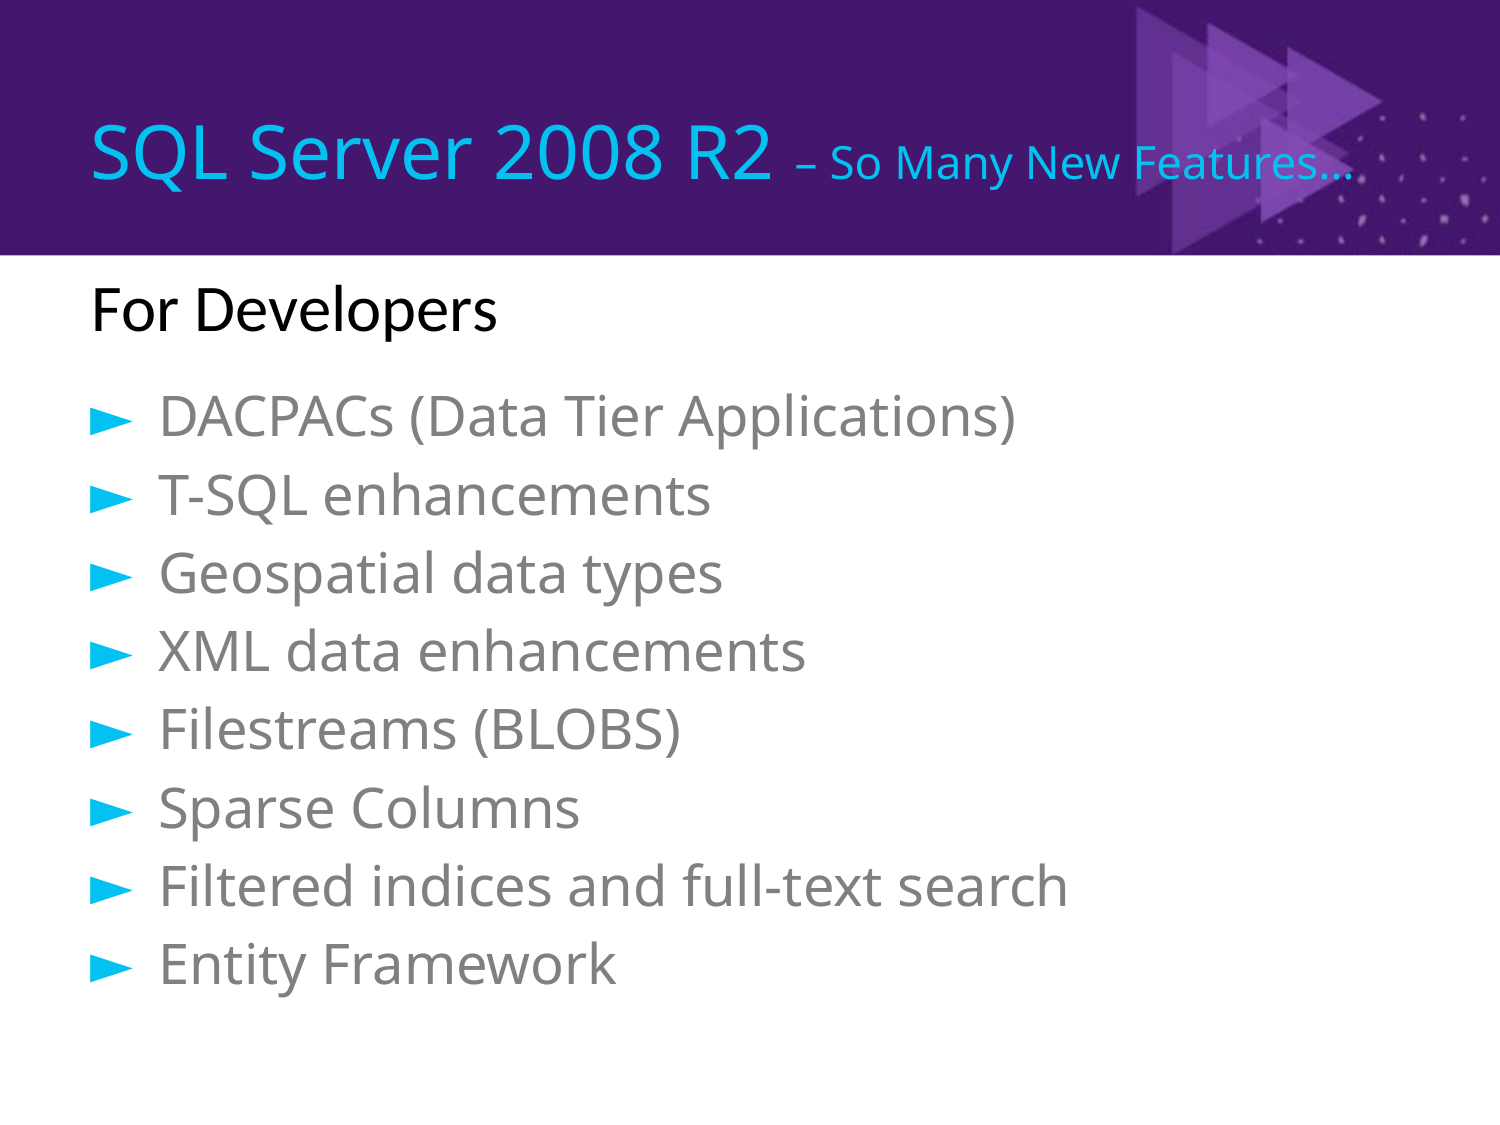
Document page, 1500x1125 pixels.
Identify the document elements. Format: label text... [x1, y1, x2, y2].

text_box For Developers [76, 278, 1447, 350]
title SQL Server 2008 R2 – So Many New Features… [75, 56, 1425, 244]
picture [0, 0, 1500, 255]
list DACPACs (Data Tier Applications) T-SQL enhancements Geospatial data types XML data enhancements Filestreams (BLOBS) Sparse Columns Filtered indices and full-text search Entity Framework [75, 373, 1425, 1005]
